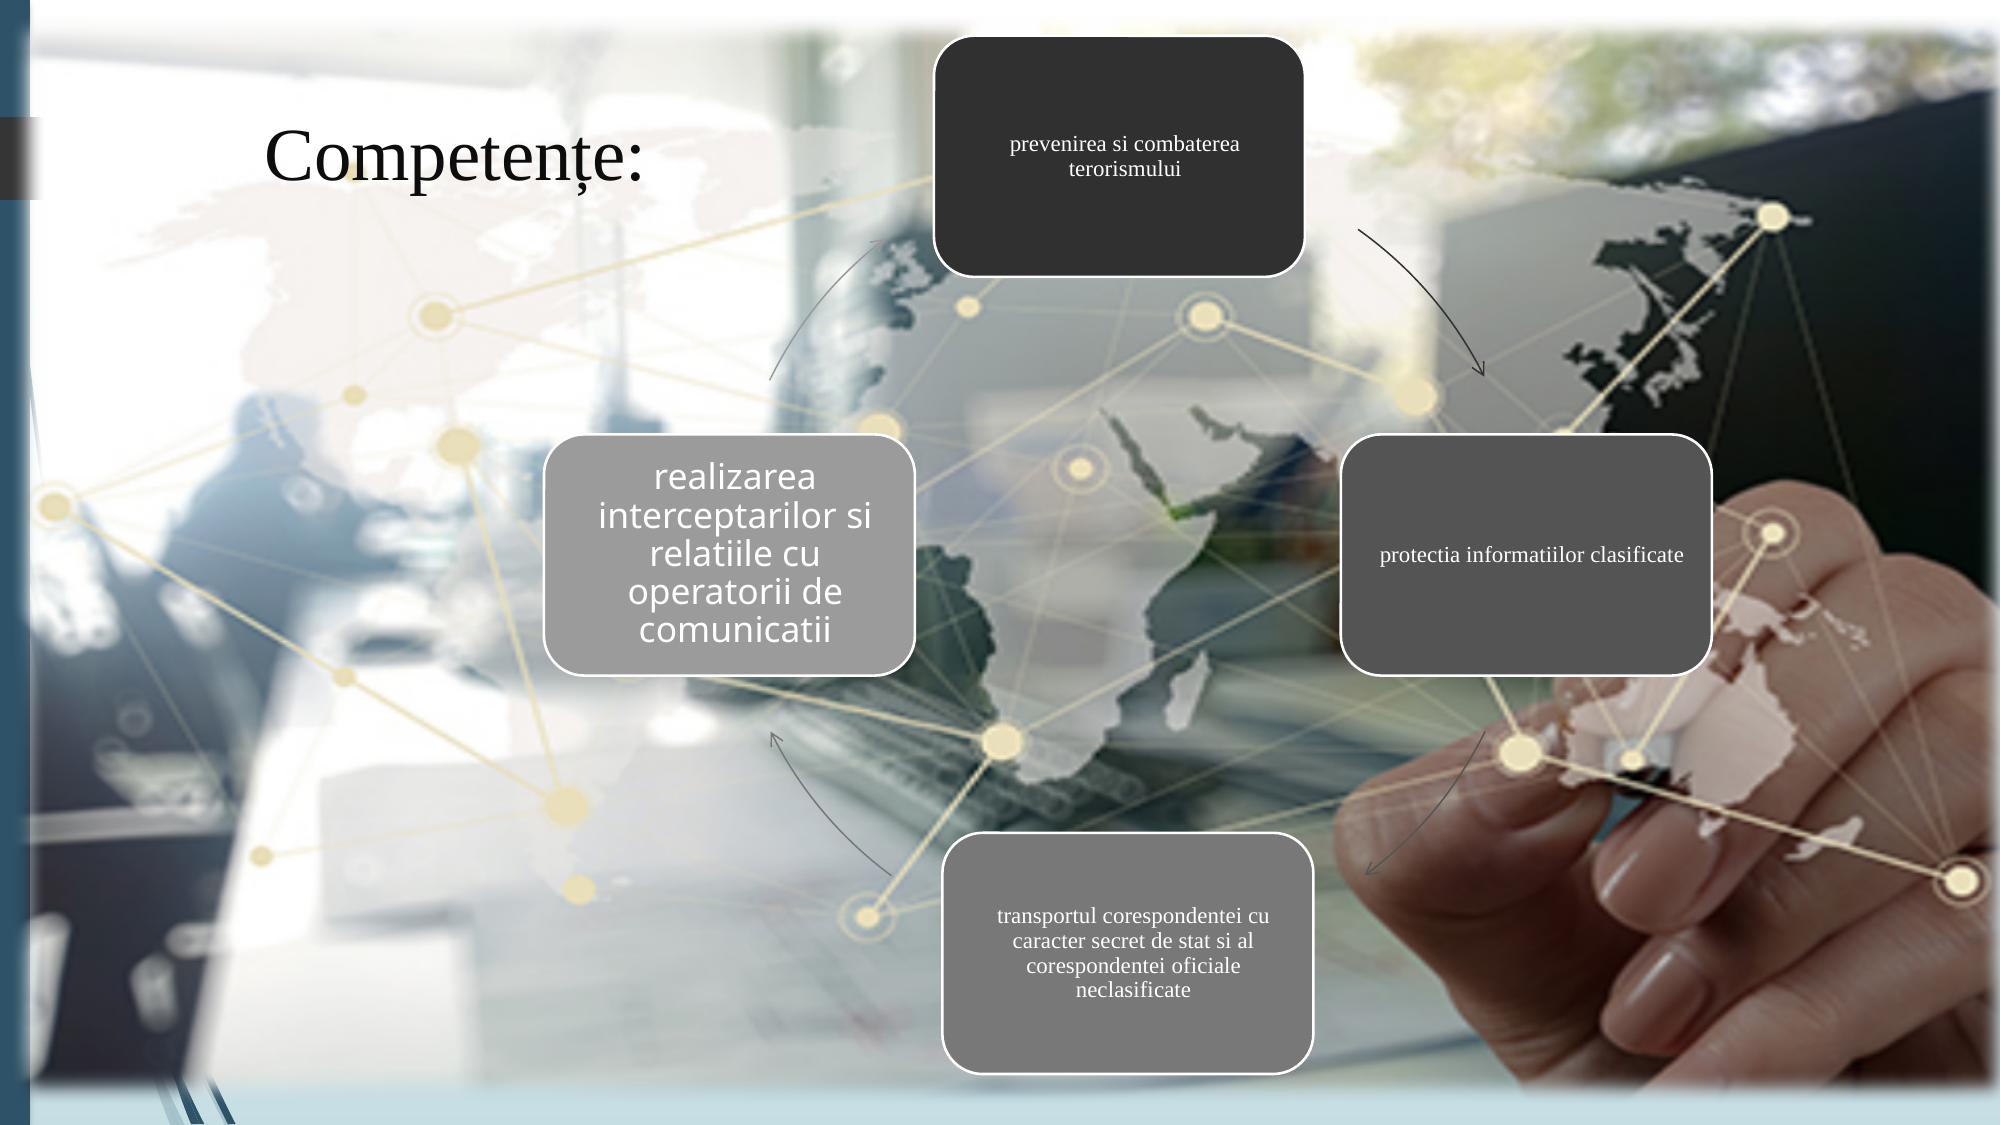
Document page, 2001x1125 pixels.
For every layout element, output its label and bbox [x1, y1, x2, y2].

list [43, 35, 2000, 1075]
picture [12, 16, 2000, 1105]
